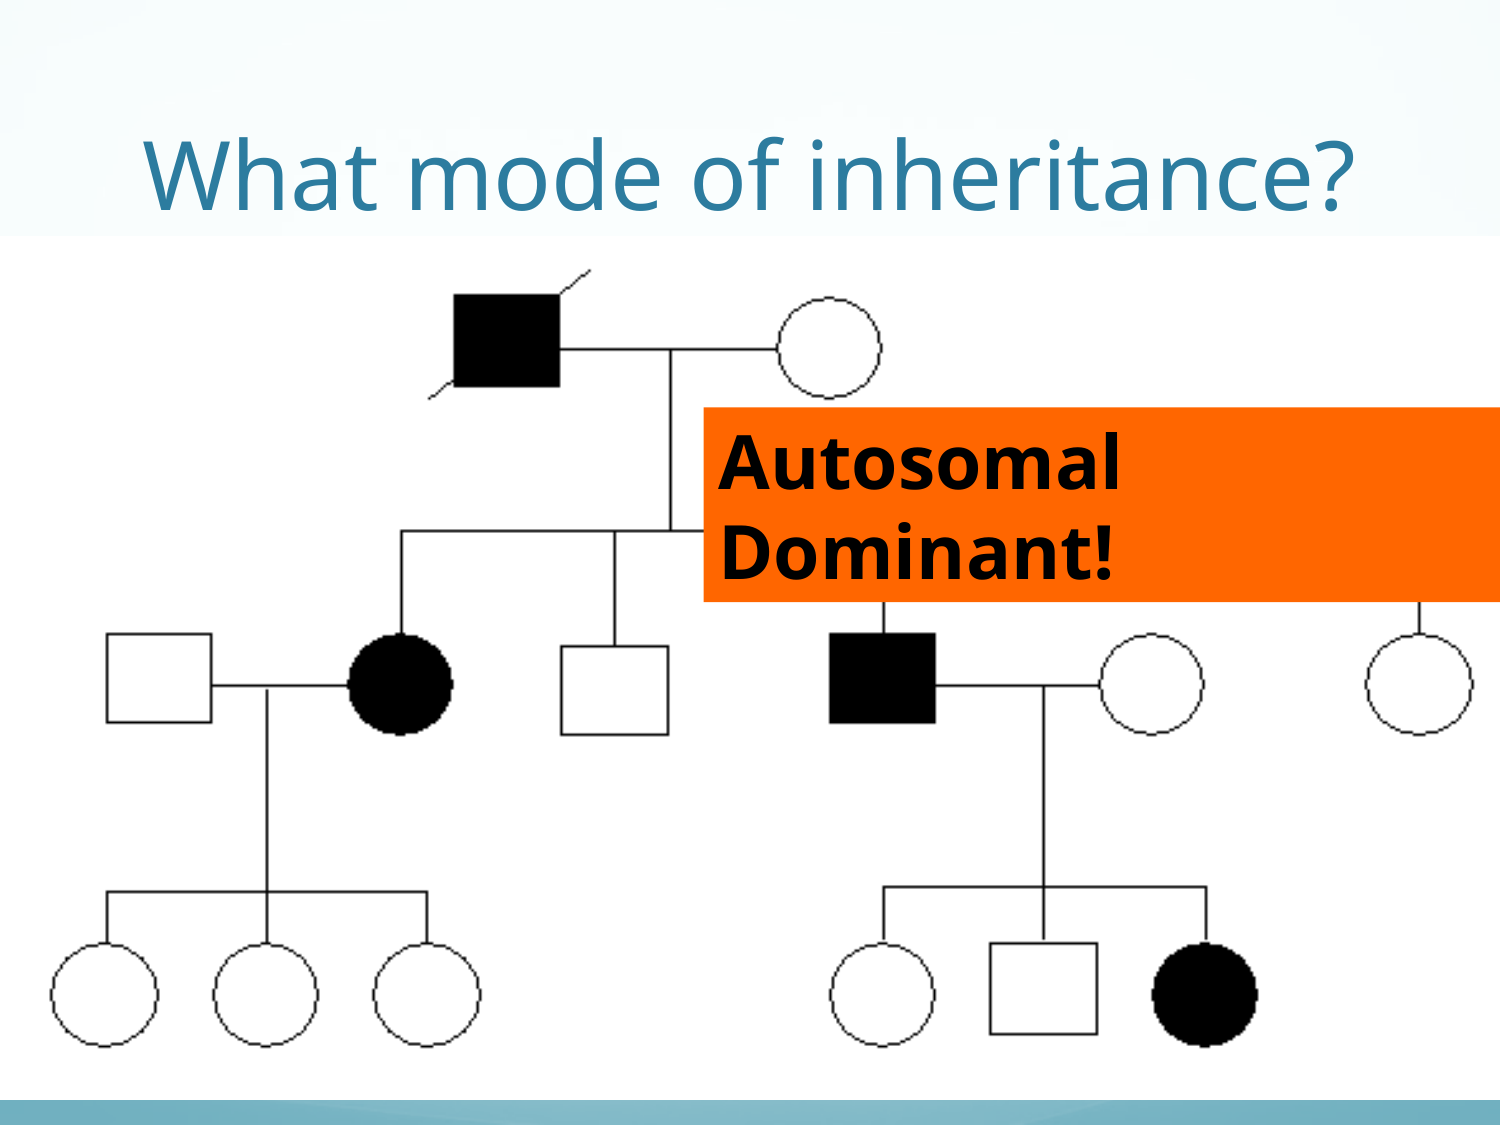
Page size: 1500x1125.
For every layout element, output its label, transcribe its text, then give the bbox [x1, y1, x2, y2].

title What mode of inheritance? [90, 17, 1410, 233]
picture [0, 236, 1500, 1100]
